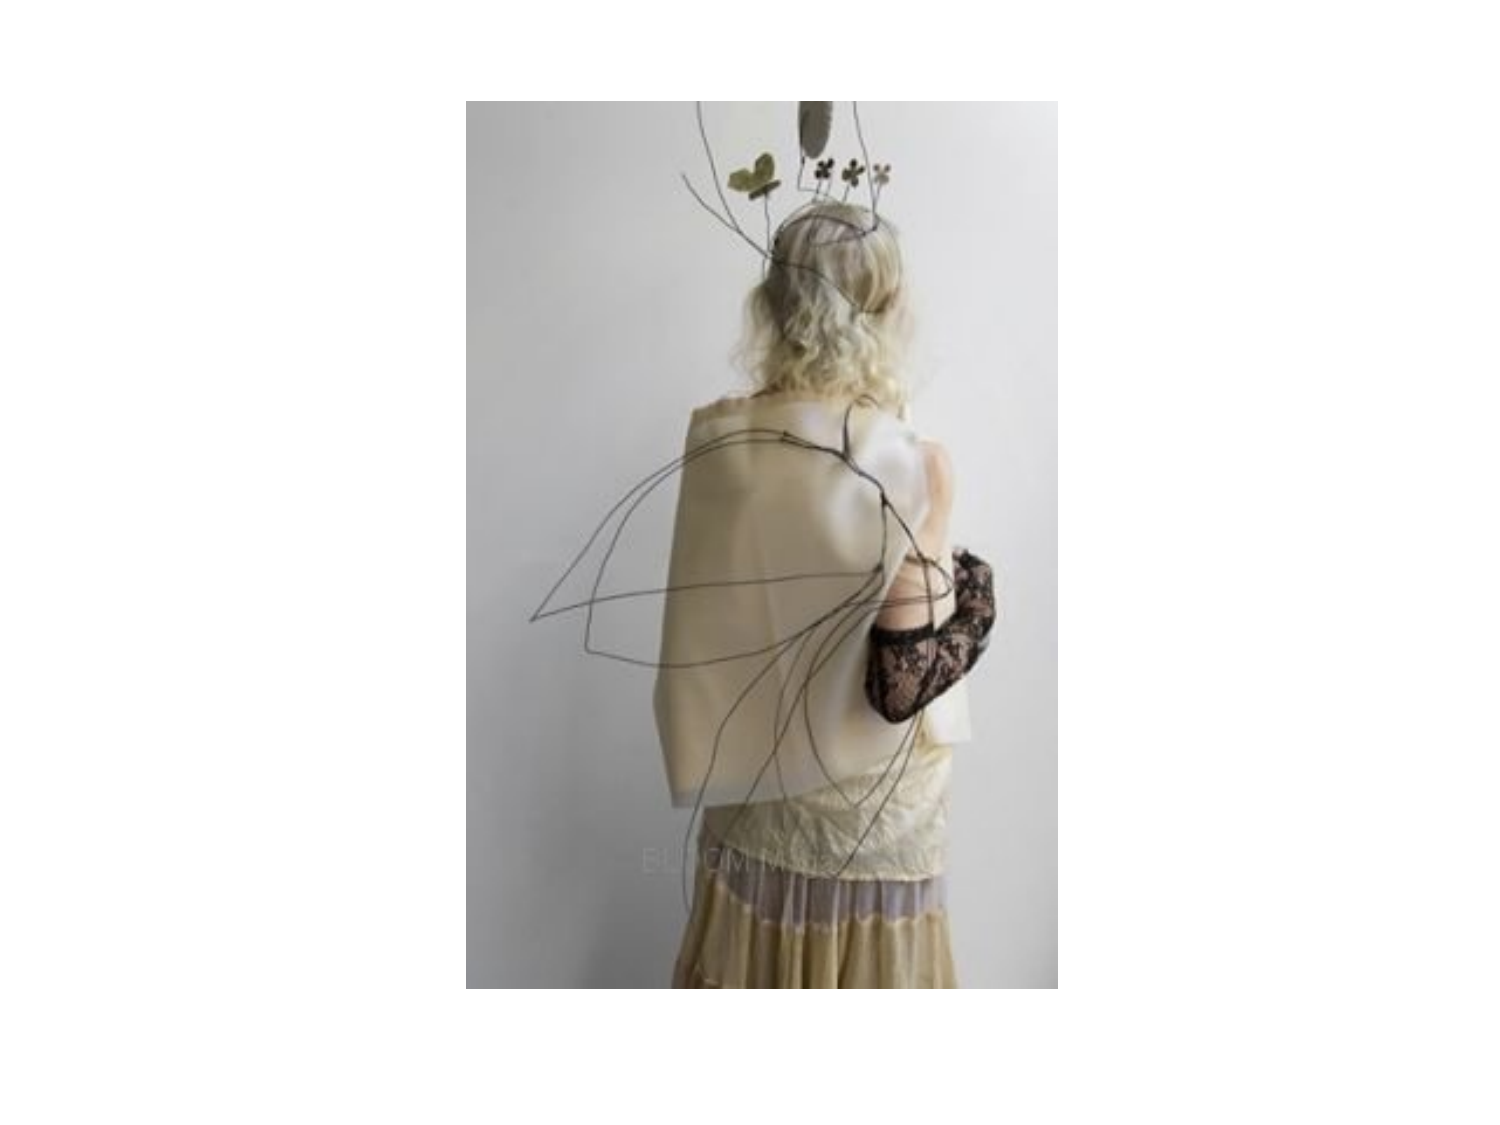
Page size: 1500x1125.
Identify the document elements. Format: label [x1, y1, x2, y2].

picture [466, 101, 1058, 990]
